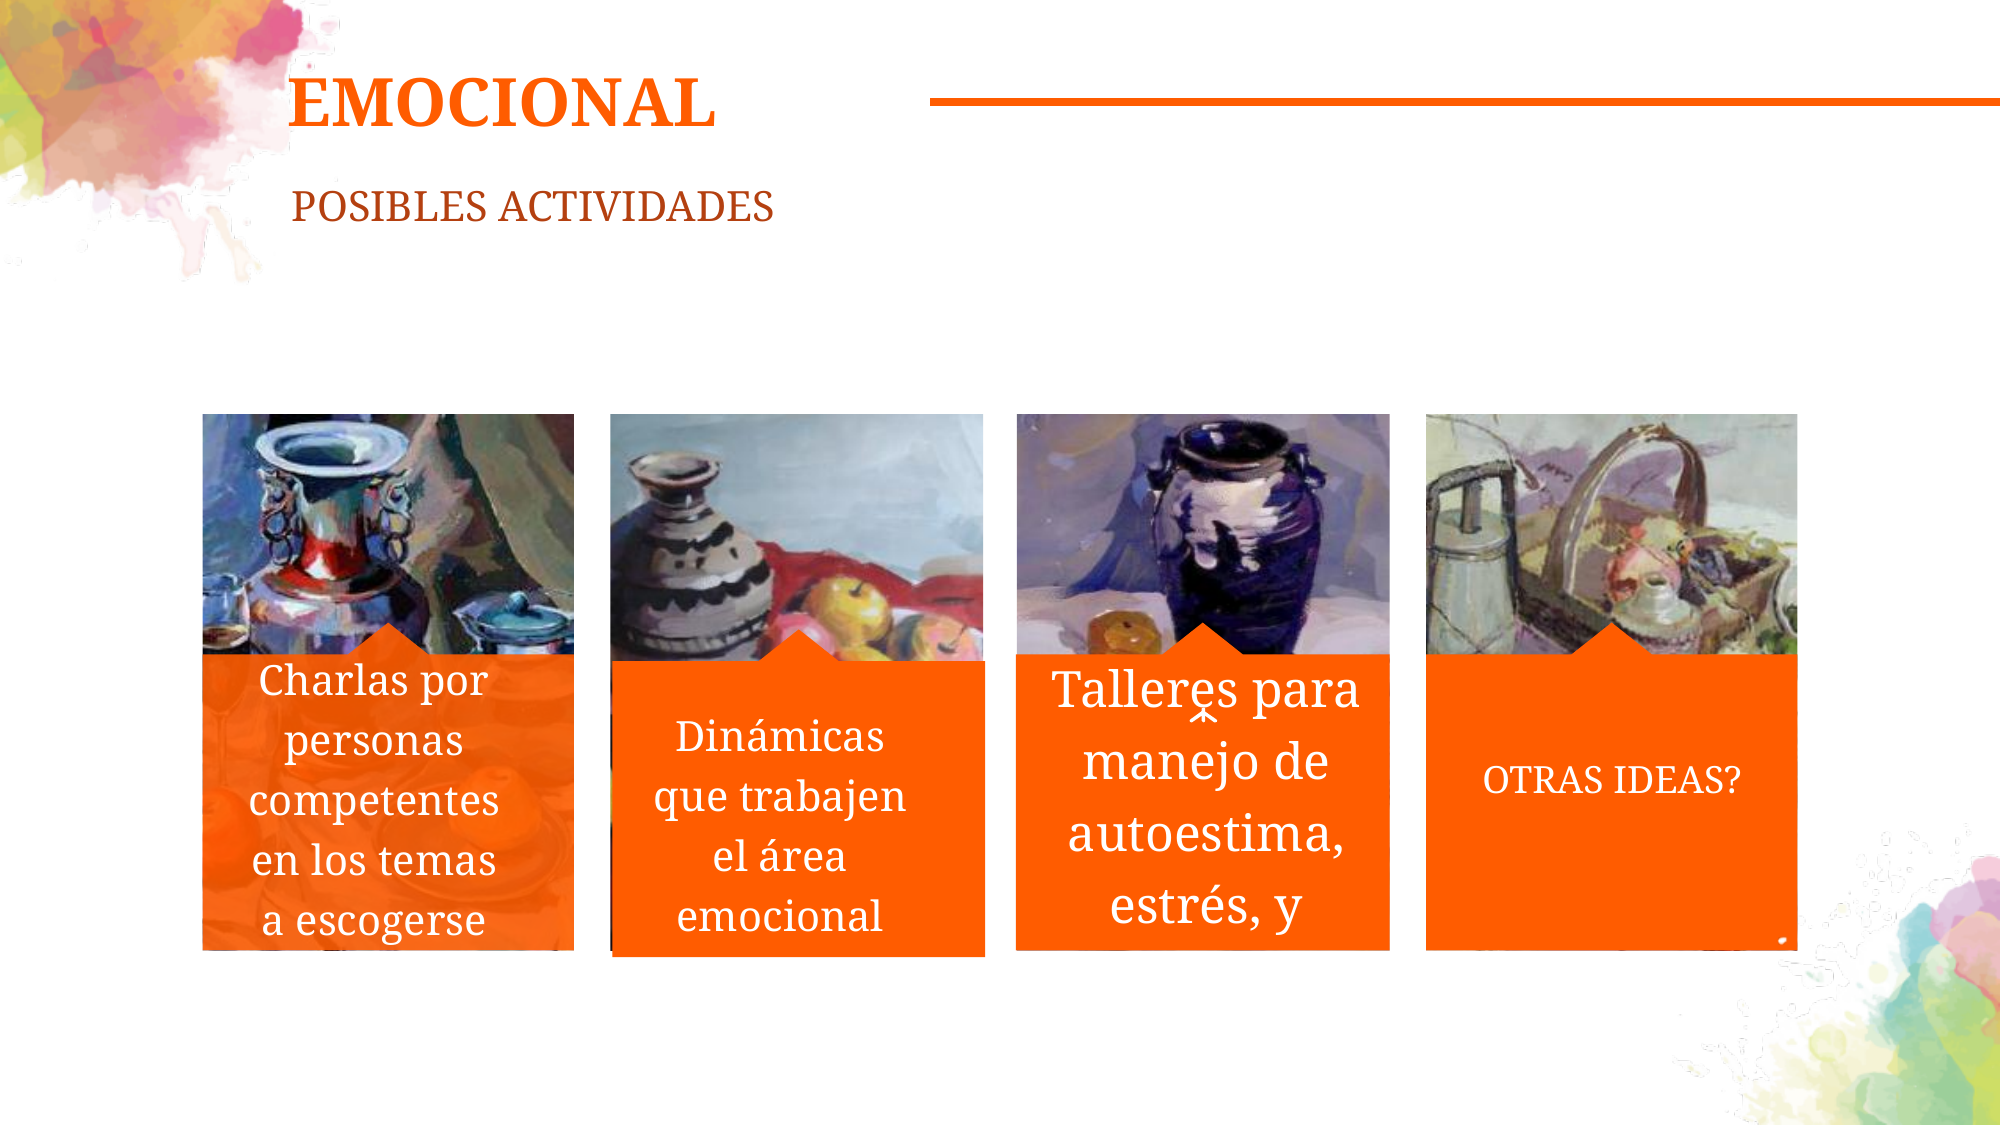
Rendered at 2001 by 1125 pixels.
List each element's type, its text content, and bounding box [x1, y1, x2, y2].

picture [202, 414, 574, 622]
picture [1672, 739, 2000, 1125]
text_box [202, 622, 574, 951]
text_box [1425, 622, 1798, 951]
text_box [1015, 622, 1390, 951]
picture [0, 0, 385, 286]
picture [610, 414, 984, 951]
text_box POSIBLES ACTIVIDADES [385, 162, 1964, 237]
picture [1425, 414, 1798, 622]
text_box EMOCIONAL [385, 52, 733, 148]
picture [1016, 414, 1390, 622]
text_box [612, 629, 986, 958]
